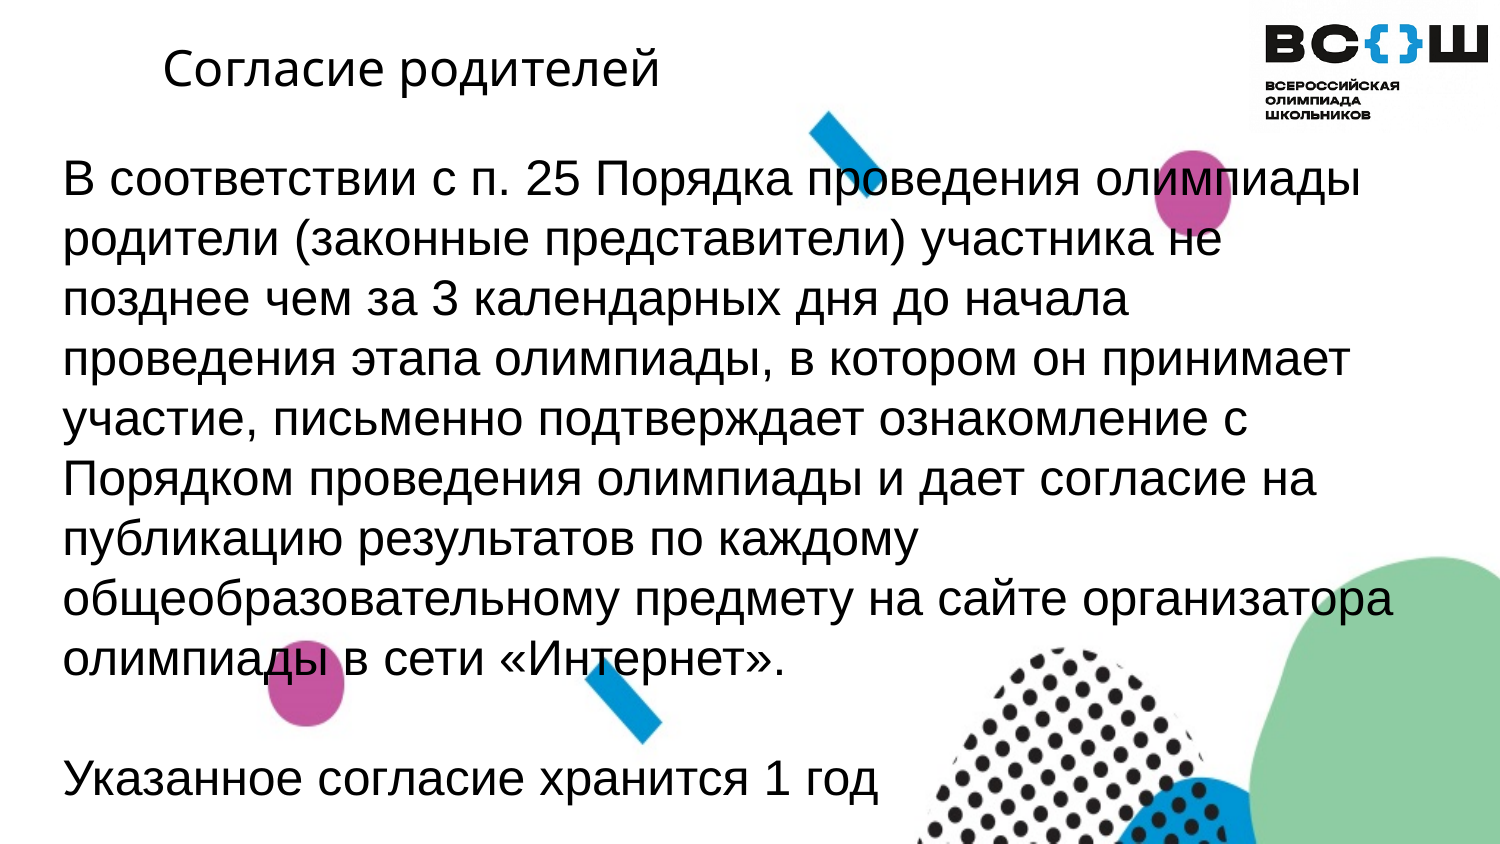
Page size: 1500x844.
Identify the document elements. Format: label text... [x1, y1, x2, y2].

picture [1217, 828, 1225, 840]
list В соответствии с п. 25 Порядка проведения олимпиады родители (законные представители) участника не позднее чем за 3 календарных дня до начала проведения этапа олимпиады, в котором он принимает участие, письменно подтверждает ознакомление с Порядком проведения олимпиады и дает согласие на публикацию результатов по каждому общеобразовательному предмету на сайте организатора олимпиады в сети «Интернет». Указанное согласие хранится 1 год [62, 145, 1400, 812]
picture [1131, 829, 1146, 844]
title Согласие родителей [162, 36, 1170, 97]
picture [1152, 815, 1167, 826]
picture [1164, 834, 1179, 844]
picture [0, 0, 1500, 844]
picture [1204, 812, 1219, 820]
picture [1184, 821, 1199, 833]
